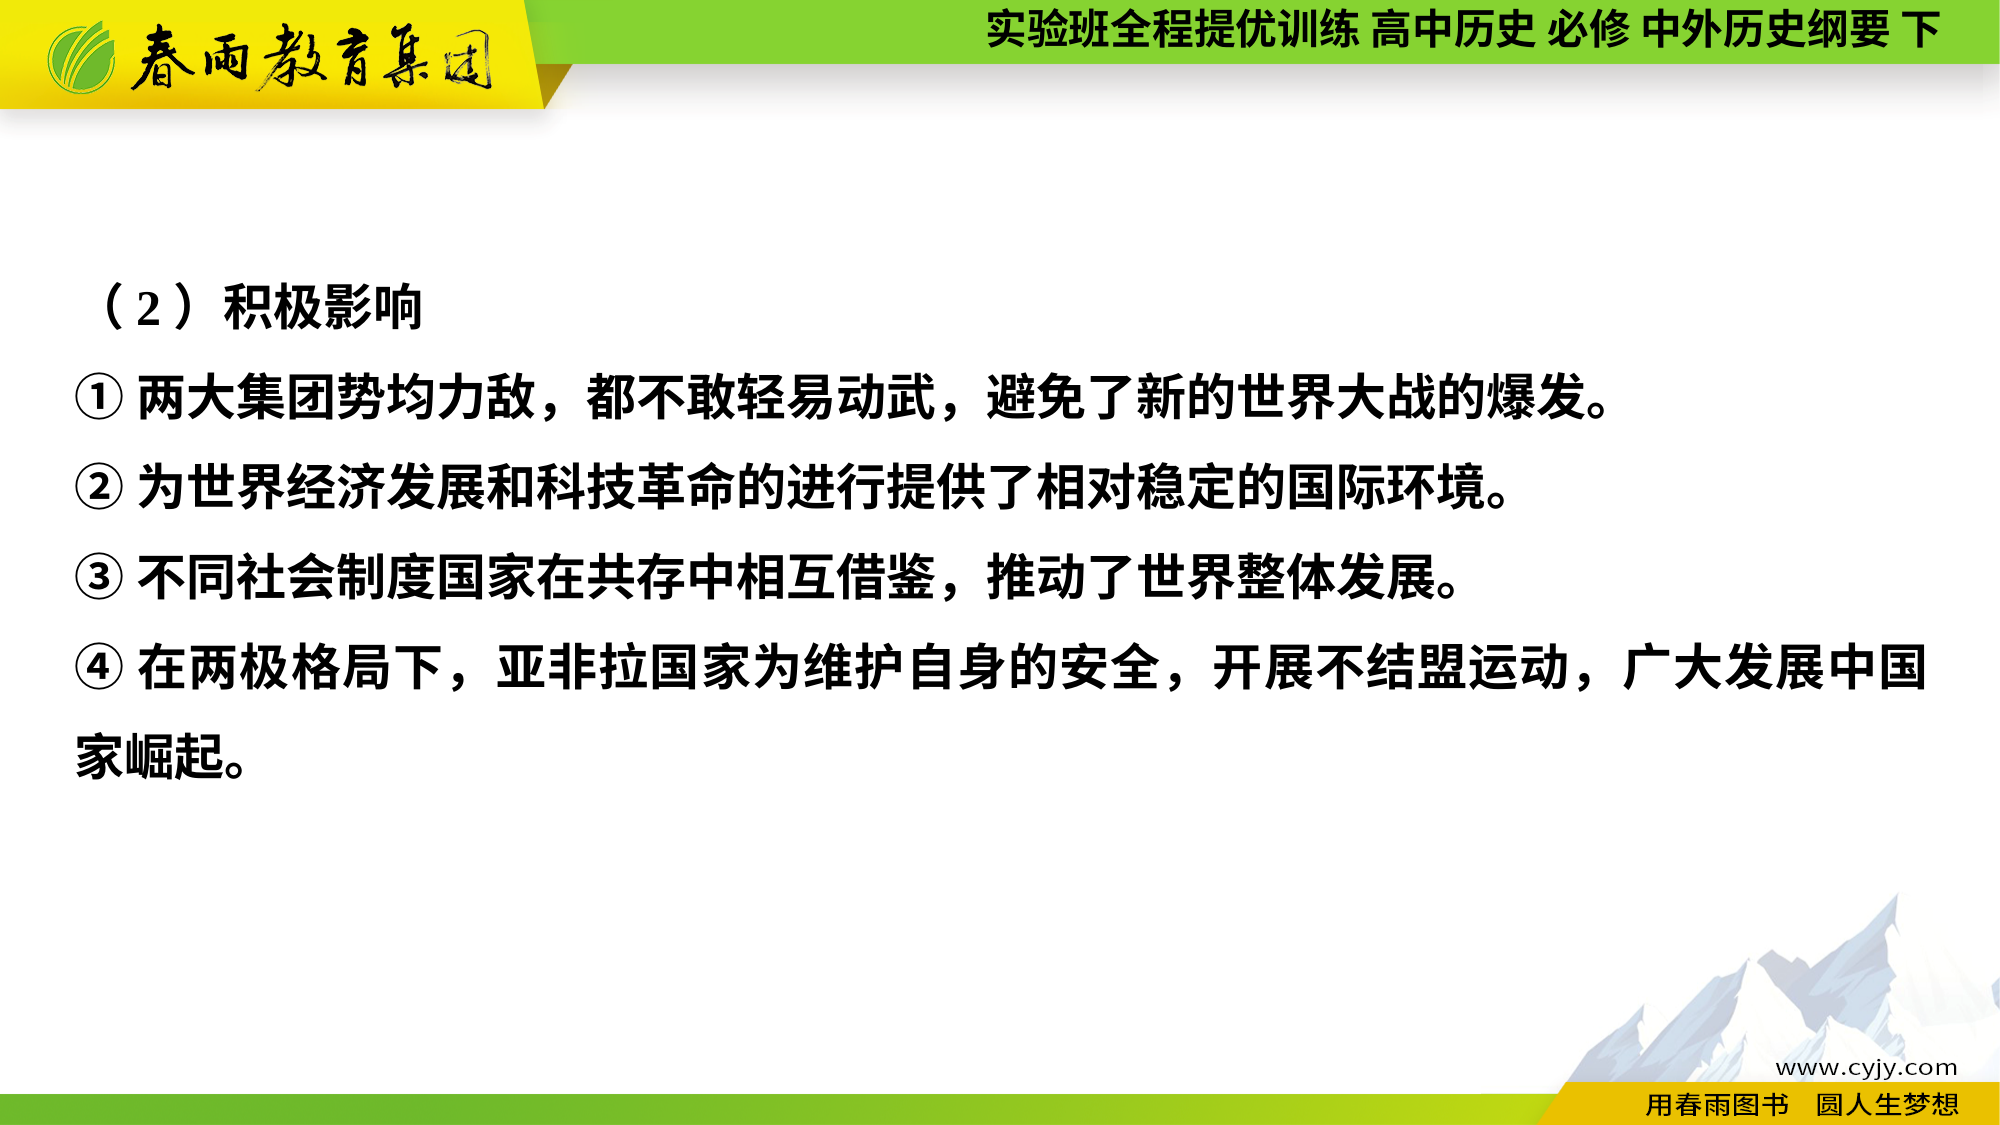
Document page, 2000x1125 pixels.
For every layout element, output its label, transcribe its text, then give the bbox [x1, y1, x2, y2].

picture [0, 0, 2000, 1125]
list （2）积极影响 ①两大集团势均力敌，都不敢轻易动武，避免了新的世界大战的爆发。 ②为世界经济发展和科技革命的进行提供了相对稳定的国际环境。 ③不同社会制度国家在共存中相互借鉴，推动了世界整体发展。 ④在两极格局下，亚非拉国家为维护自身的安全，开展不结盟运动，广大发展中国家崛起。 [59, 237, 1944, 787]
